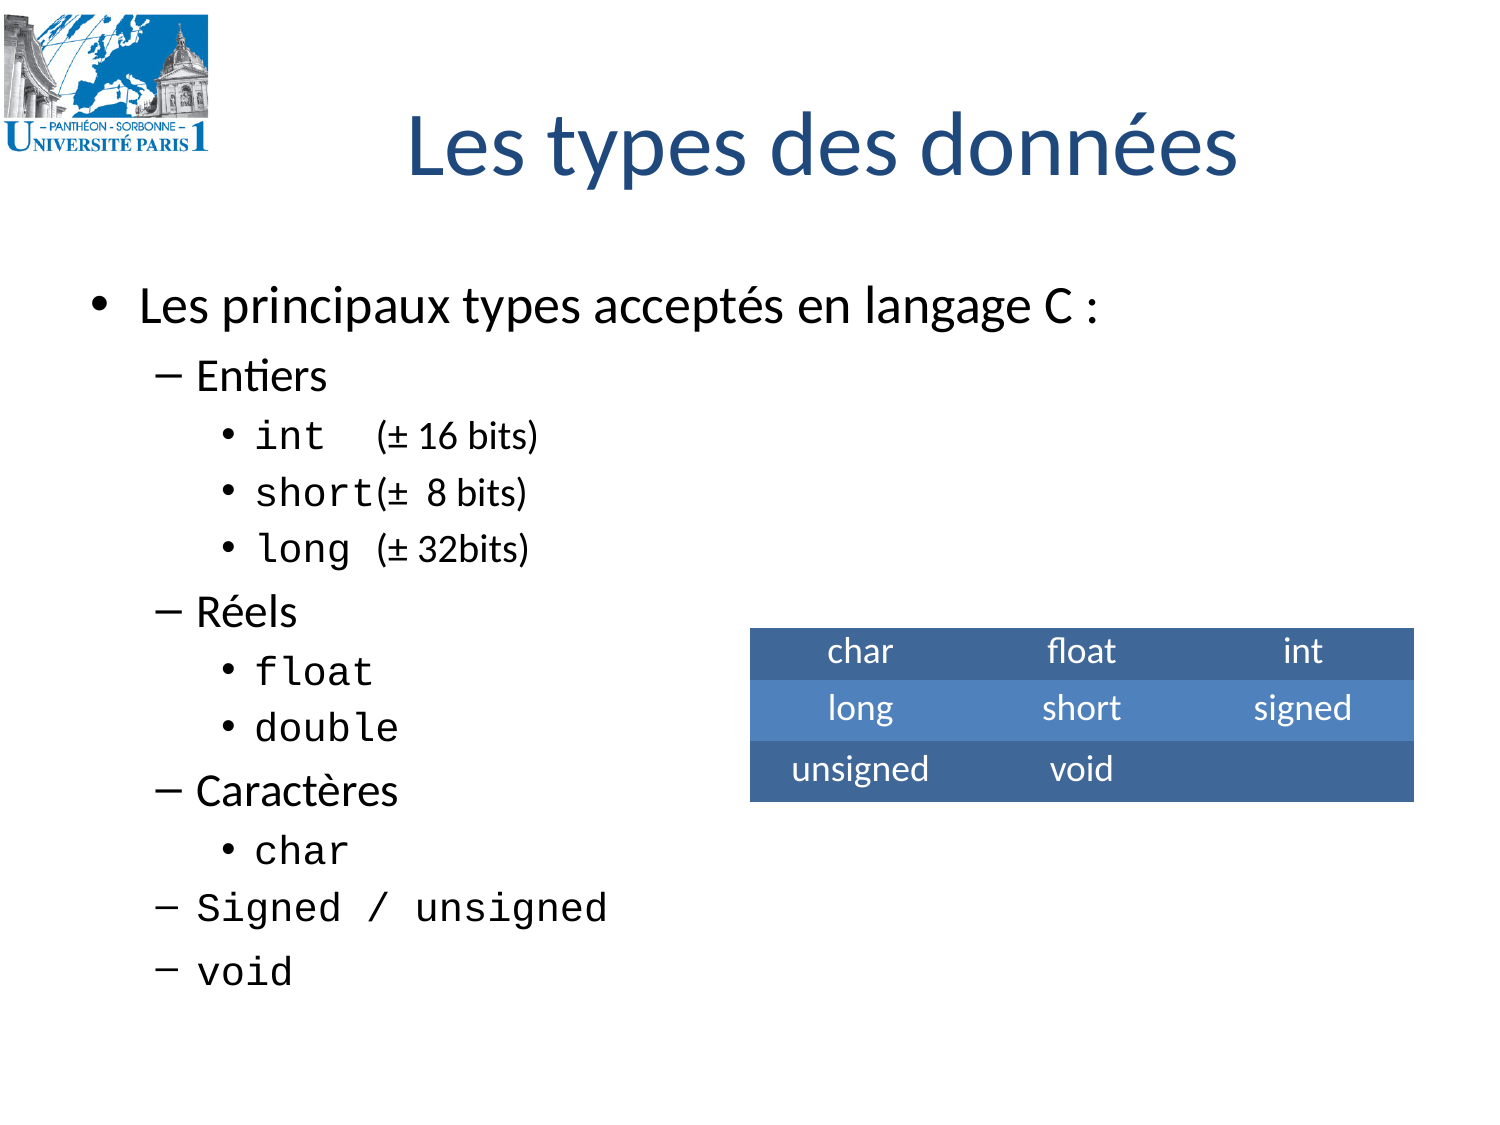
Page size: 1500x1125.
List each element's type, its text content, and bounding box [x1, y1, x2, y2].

table_header float [971, 628, 1193, 680]
table_cell unsigned [750, 741, 971, 802]
table_cell long [750, 680, 971, 741]
table_cell signed [1193, 680, 1414, 741]
picture [0, 11, 211, 153]
table_cell void [971, 741, 1193, 802]
list Les principaux types acceptés en langage C : Entiers int (± 16 bits) short (± 8 bits) long (± 32bits) Réels float double Caractères char Signed / unsigned void [74, 262, 1426, 1006]
table_header int [1193, 628, 1414, 680]
title Les types des données [222, 44, 1426, 233]
table_cell [1193, 741, 1414, 802]
table_header char [750, 628, 971, 680]
table_cell short [971, 680, 1193, 741]
